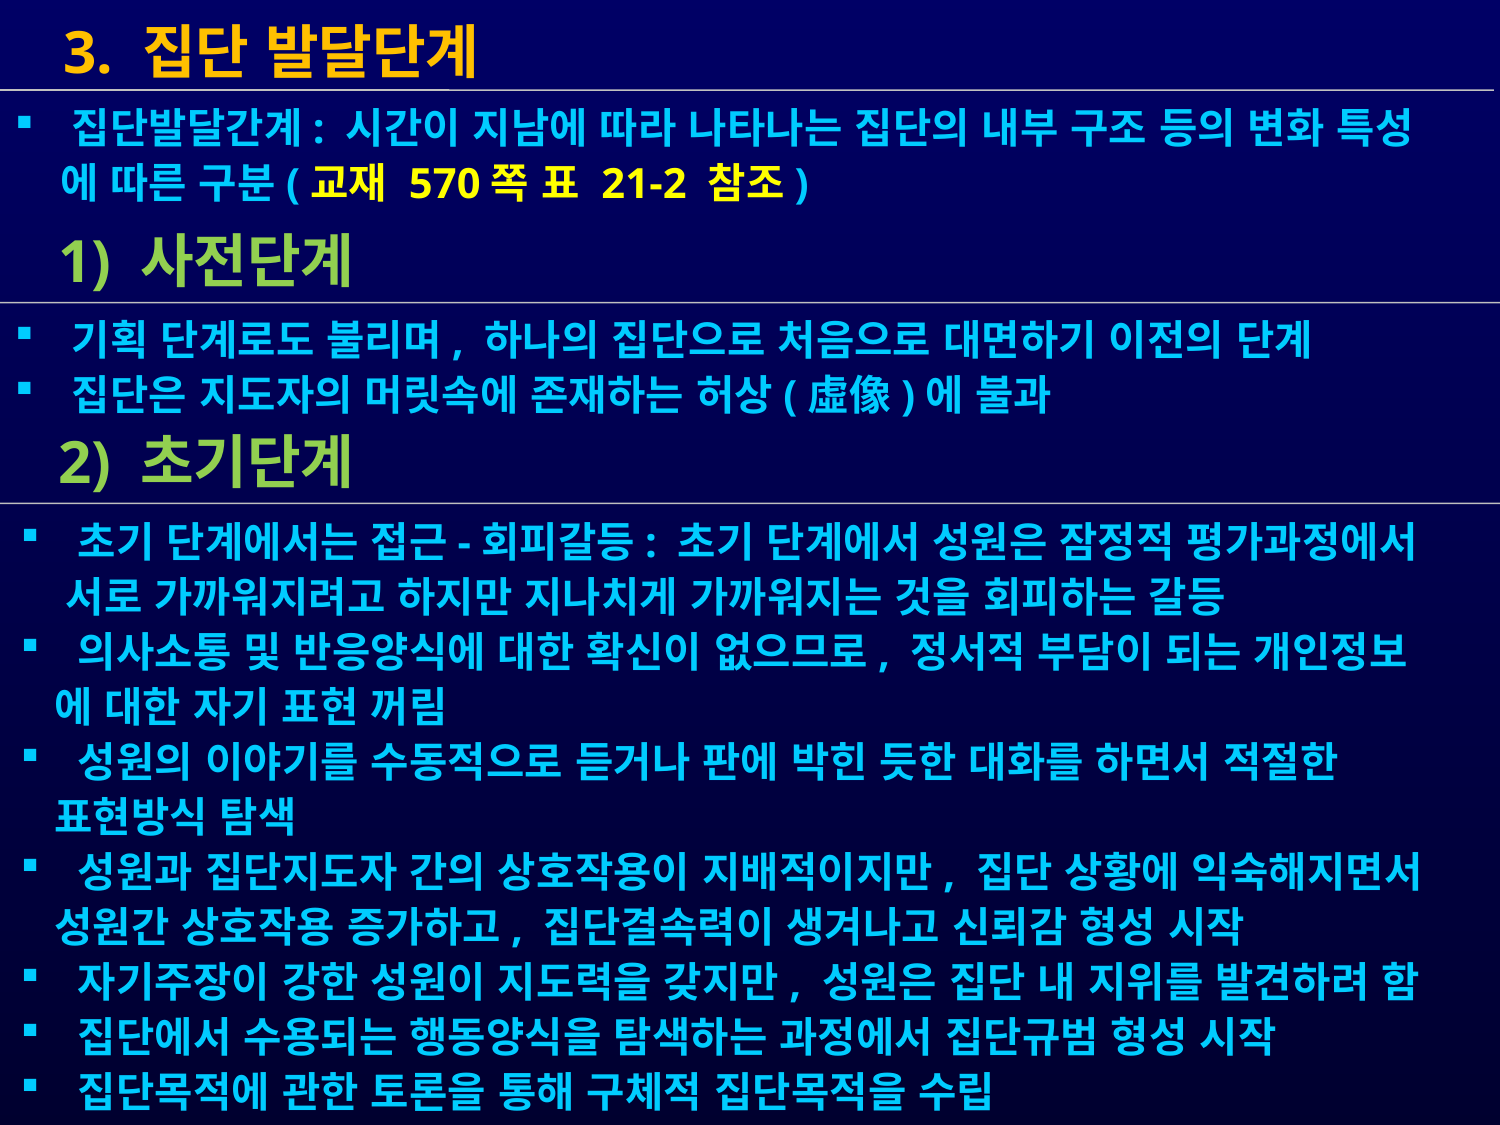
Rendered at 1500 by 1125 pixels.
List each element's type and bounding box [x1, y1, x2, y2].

text_box [0, 6, 1500, 1125]
